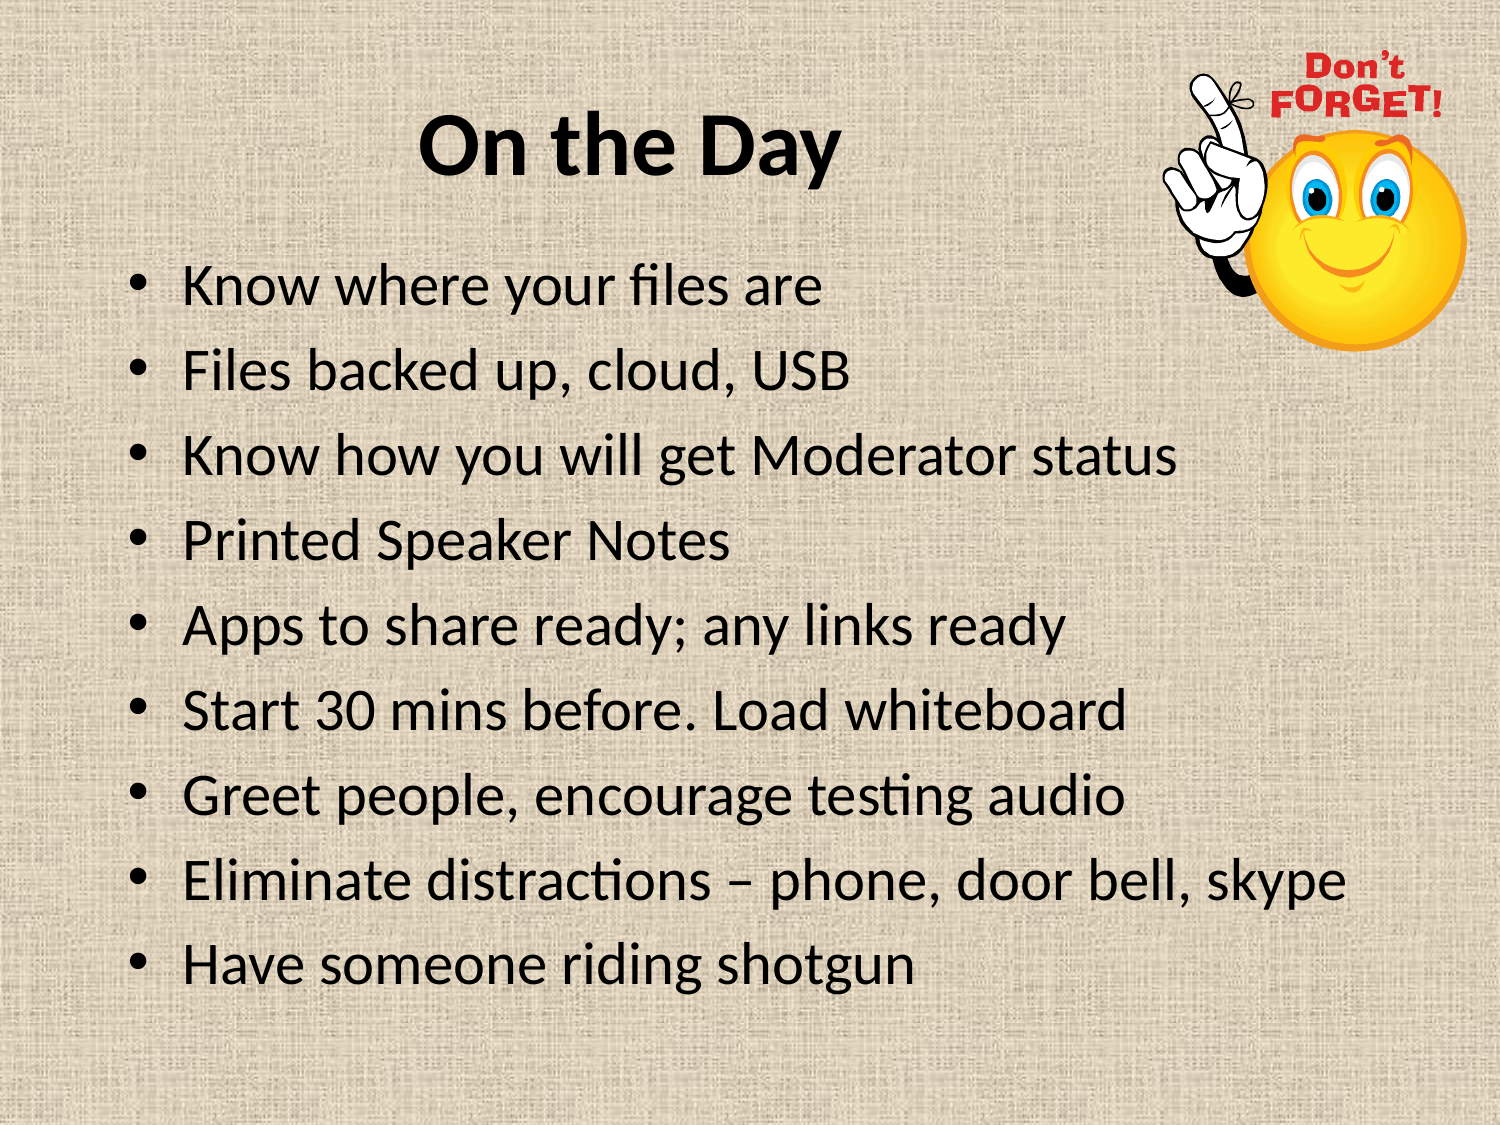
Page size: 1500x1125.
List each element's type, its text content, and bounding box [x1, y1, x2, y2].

list Know where your files are Files backed up, cloud, USB Know how you will get Moderator status Printed Speaker Notes Apps to share ready; any links ready Start 30 mins before. Load whiteboard Greet people, encourage testing audio Eliminate distractions – phone, door bell, skype Have someone riding shotgun [112, 237, 1425, 1005]
picture [0, 0, 1500, 1125]
title On the Day [75, 45, 1188, 233]
